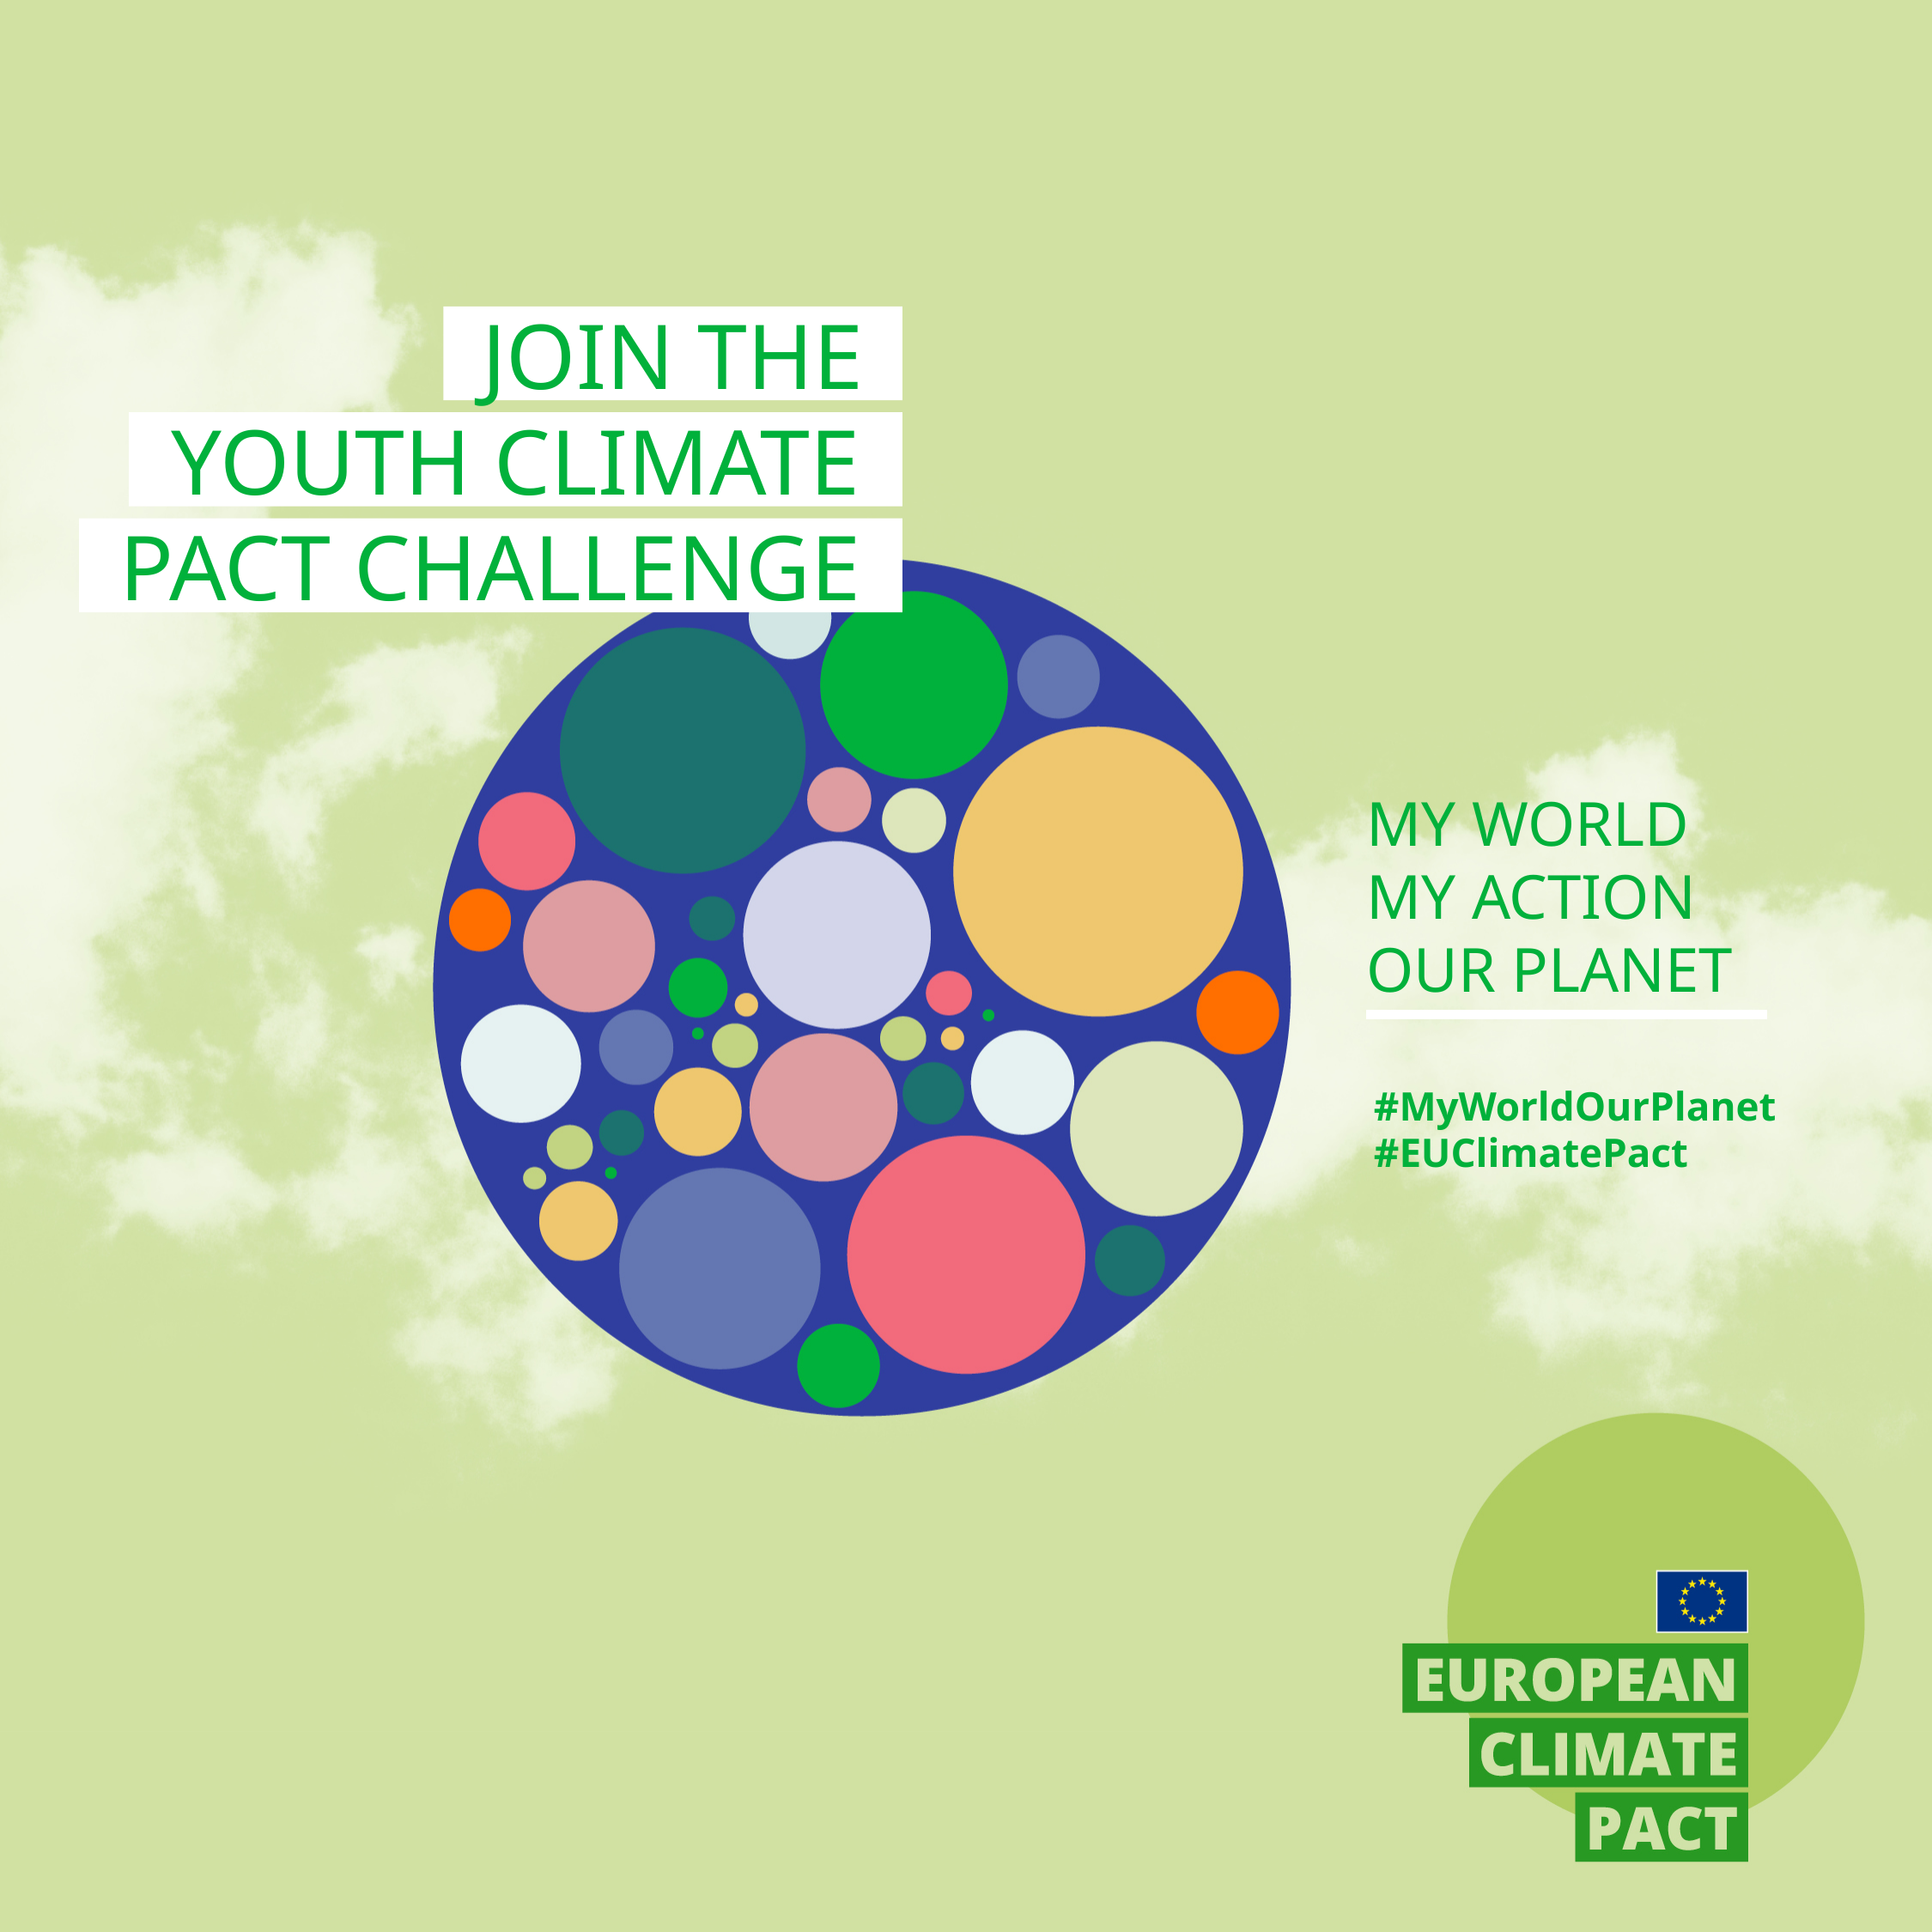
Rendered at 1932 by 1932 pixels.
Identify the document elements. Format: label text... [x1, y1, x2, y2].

picture [0, 0, 1932, 1932]
list My world My action Our planet [1366, 785, 1789, 1024]
list Pact challenge [79, 518, 902, 613]
list Youth climate [129, 412, 902, 507]
list Join the [443, 306, 902, 401]
